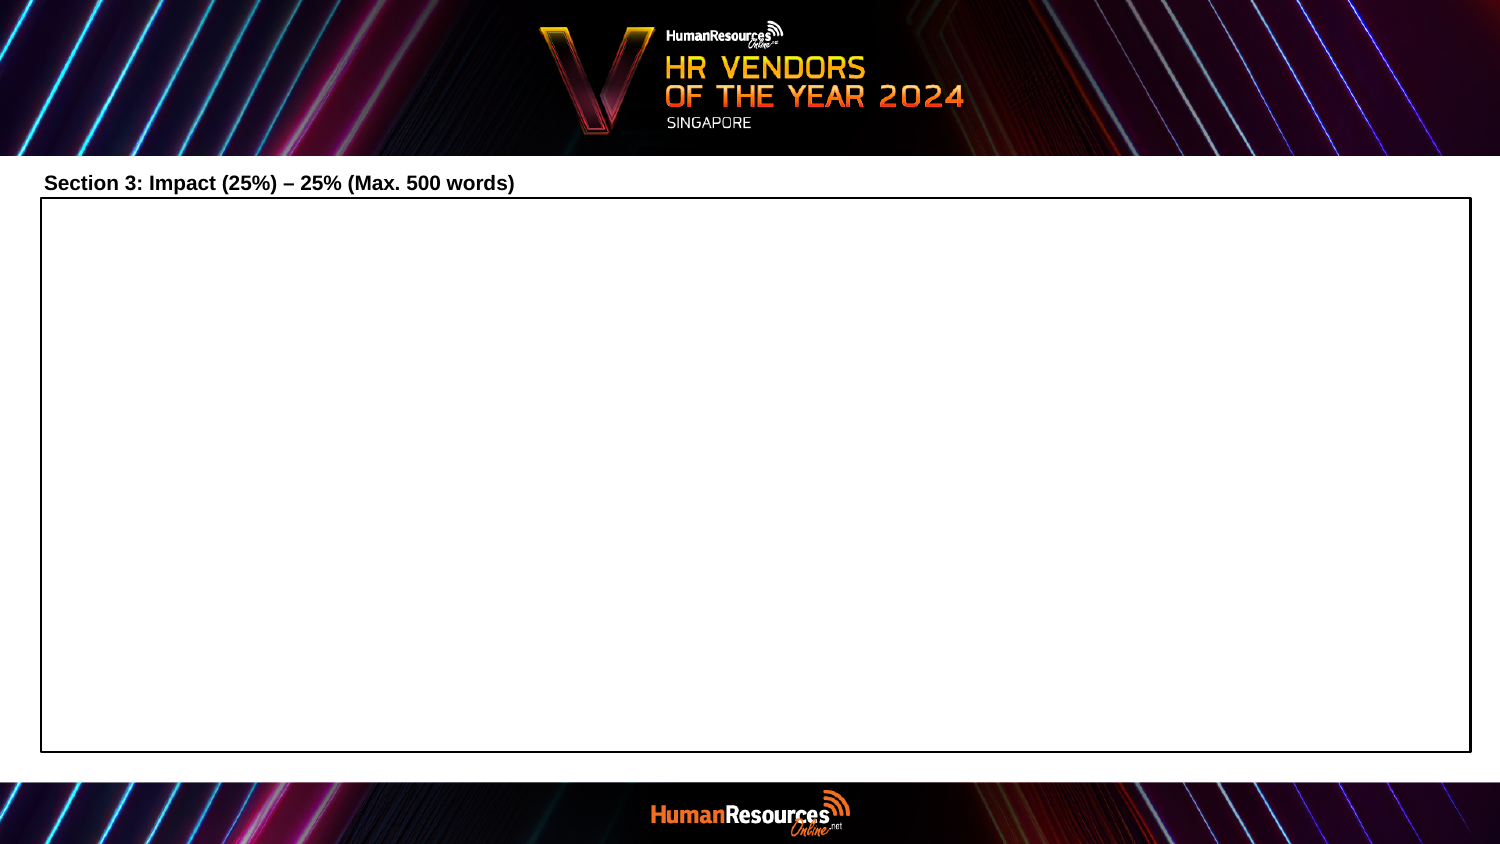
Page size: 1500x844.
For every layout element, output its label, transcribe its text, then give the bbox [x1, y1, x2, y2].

picture [0, 0, 1500, 844]
text_box [41, 197, 1471, 753]
text_box Section 3: Impact (25%) – 25% (Max. 500 words) [29, 161, 974, 202]
